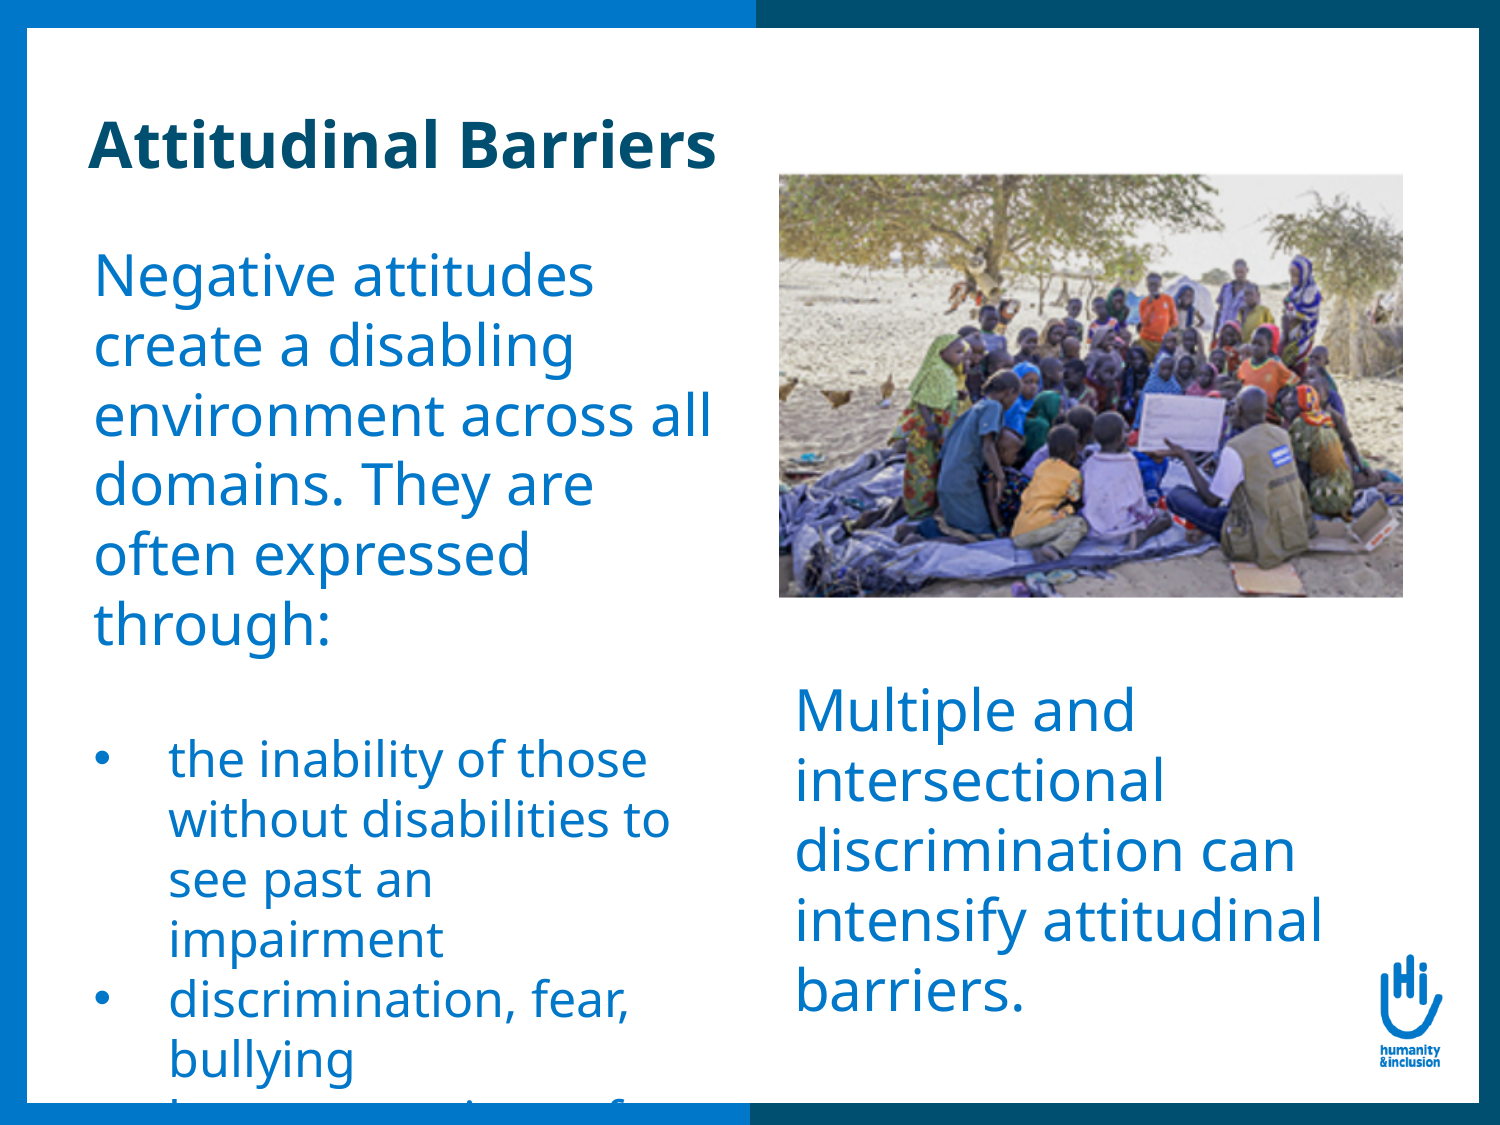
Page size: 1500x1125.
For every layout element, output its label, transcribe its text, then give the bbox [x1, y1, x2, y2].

text_box Negative attitudes create a disabling environment across all domains. They are often expressed through: the inability of those without disabilities to see past an impairment discrimination, fear, bullying low expectations of people with disabilities [78, 230, 736, 1125]
text_box Multiple and intersectional discrimination can intensify attitudinal barriers. [779, 665, 1422, 1071]
picture [1369, 942, 1451, 1078]
picture [779, 170, 1404, 601]
title Attitudinal Barriers [77, 52, 1418, 234]
